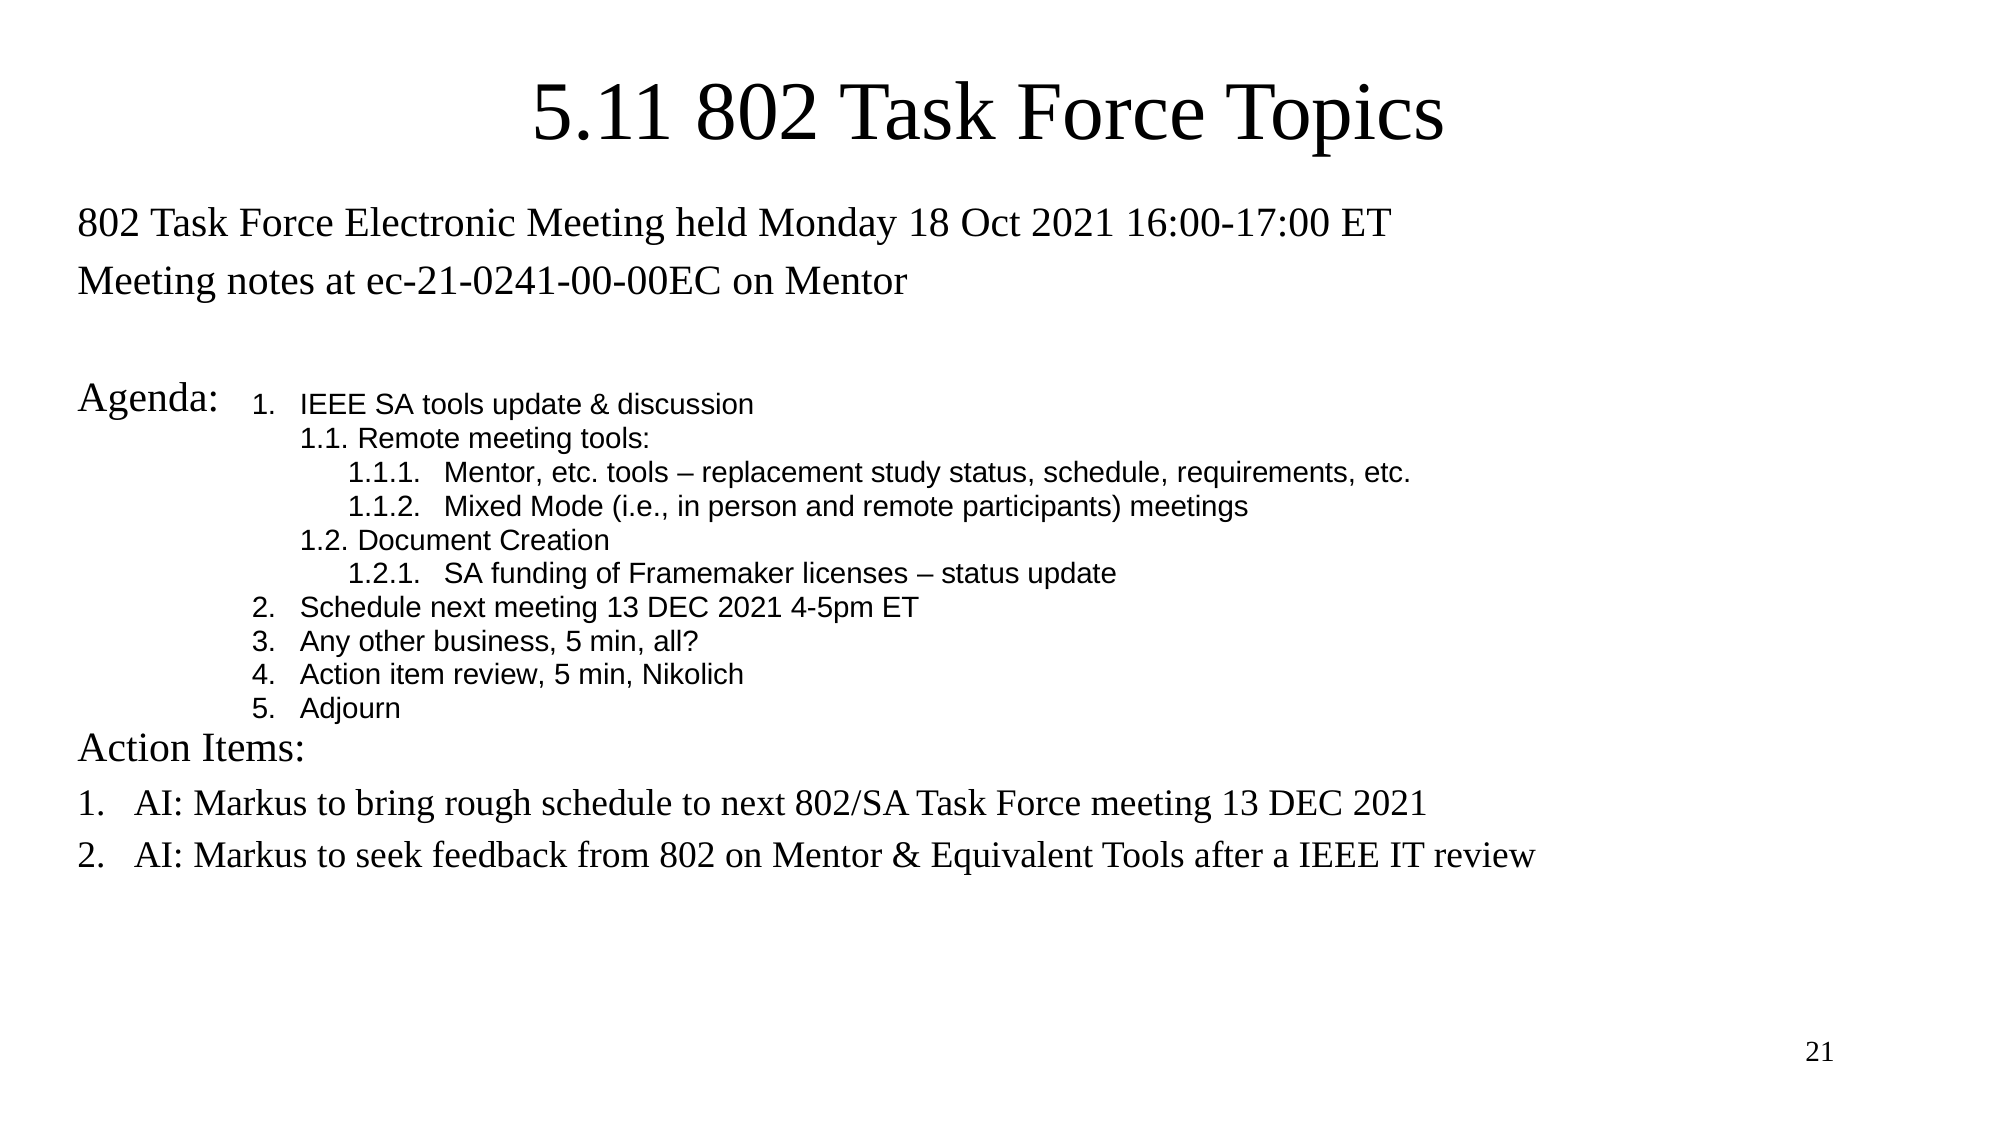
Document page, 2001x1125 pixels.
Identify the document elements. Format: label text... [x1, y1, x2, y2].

slide_number 21 [1433, 1024, 1851, 1101]
title 5.11 802 Task Force Topics [362, 12, 1638, 187]
picture [251, 387, 1695, 726]
list 802 Task Force Electronic Meeting held Monday 18 Oct 2021 16:00-17:00 ET Meeting notes at ec-21-0241-00-00EC on Mentor Agenda: Action Items: AI: Markus to bring rough schedule to next 802/SA Task Force meeting 13 DEC 2021 AI: Markus to seek feedback from 802 on Mentor & Equivalent Tools after a IEEE IT review [62, 187, 1813, 963]
